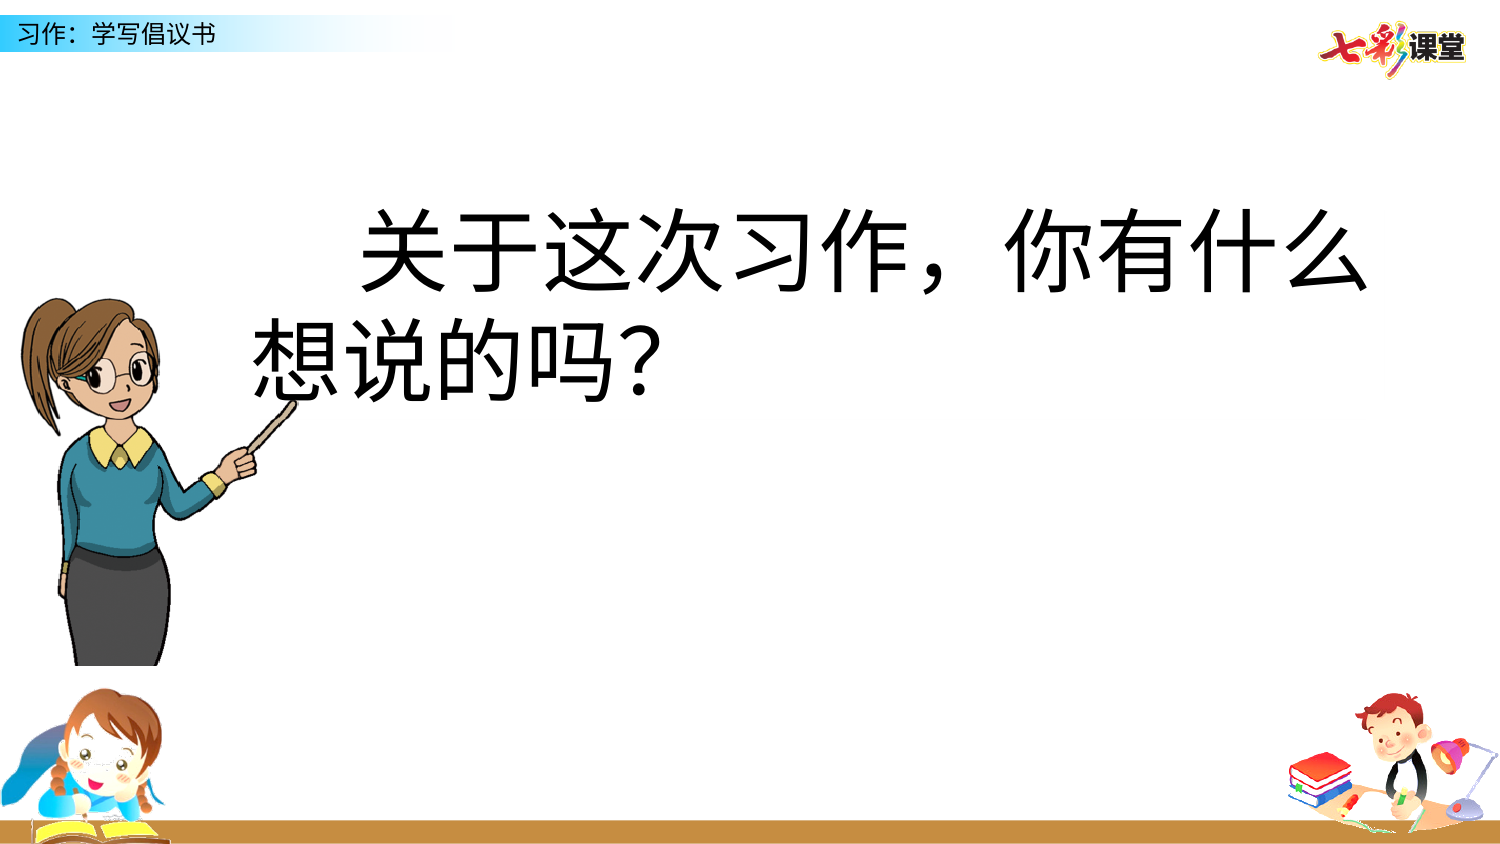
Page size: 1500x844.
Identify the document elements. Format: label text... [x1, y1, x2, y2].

picture [1284, 648, 1500, 844]
text_box 5.看完电视或者电脑时，要及时按下电源开关按钮。 为了美化我们的生活环境，让我们用热情去传播环保的理念，用行动肩负起保护地球家园的重任，让我们行动起来吧！ 倡议人：田子辰 5月22日 [270, 220, 1356, 390]
picture [1316, 20, 1468, 80]
picture [0, 296, 299, 844]
text_box 关于这次习作，你有什么想说的吗？ [275, 225, 1351, 385]
